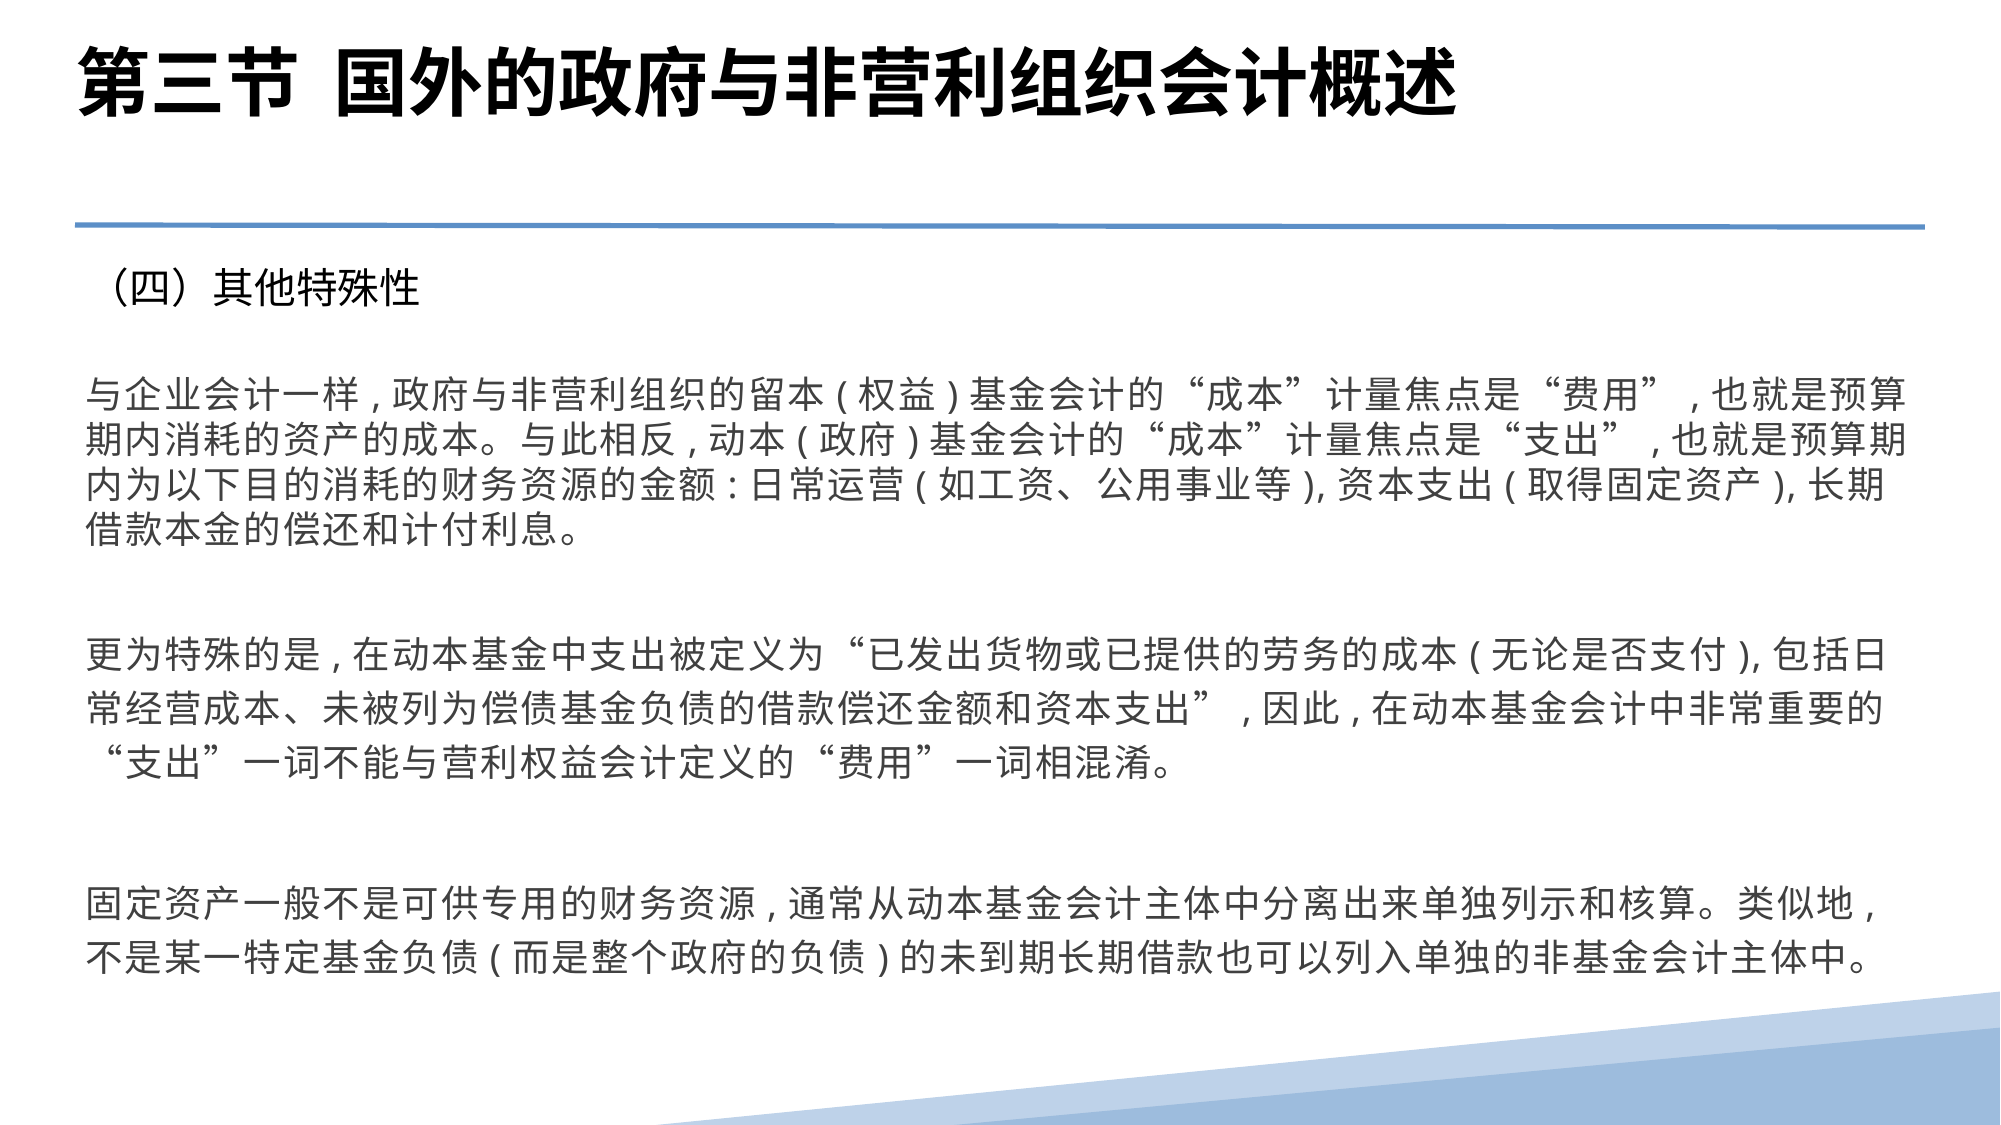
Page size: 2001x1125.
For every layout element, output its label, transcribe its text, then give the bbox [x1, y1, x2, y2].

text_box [656, 991, 2000, 1125]
text_box 第三节 国外的政府与非营利组织会计概述 [75, 24, 1925, 125]
text_box （四）其他特殊性 [87, 252, 1938, 327]
text_box 与企业会计一样,政府与非营利组织的留本(权益)基金会计的“成本”计量焦点是“费用”,也就是预算期内消耗的资产的成本。与此相反,动本(政府)基金会计的“成本”计量焦点是“支出”,也就是预算期内为以下目的消耗的财务资源的金额:日常运营(如工资、公用事业等),资本支出(取得固定资产),长期借款本金的偿还和计付利息。 更为特殊的是,在动本基金中支出被定义为“已发出货物或已提供的劳务的成本(无论是否支付),包括日常经营成本、未被列为偿债基金负债的借款偿还金额和资本支出”,因此,在动本基金会计中非常重要的“支出”一词不能与营利权益会计定义的“费用”一词相混淆。 固定资产一般不是可供专用的财务资源,通常从动本基金会计主体中分离出来单独列示和核算。类似地,不是某一特定基金负债(而是整个政府的负债)的未到期长期借款也可以列入单独的非基金会计主体中。 [75, 328, 1925, 1022]
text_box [74, 224, 1925, 228]
